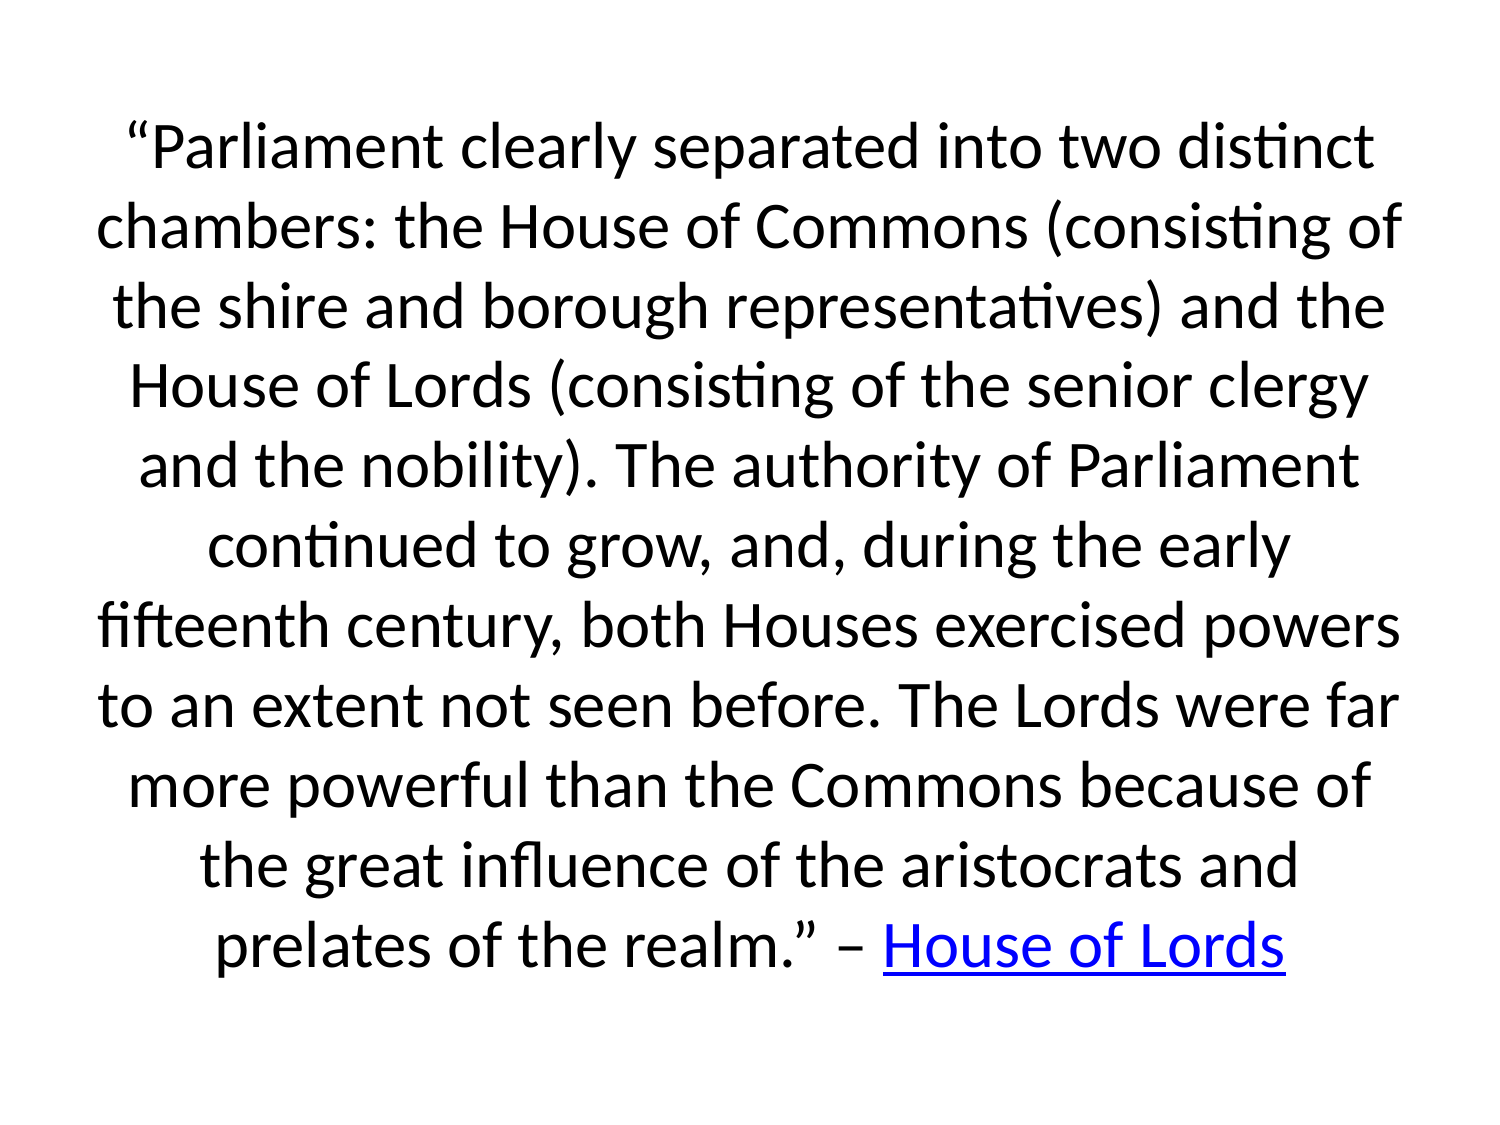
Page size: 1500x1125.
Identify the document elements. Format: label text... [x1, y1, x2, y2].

title “Parliament clearly separated into two distinct chambers: the House of Commons (consisting of the shire and borough representatives) and the House of Lords (consisting of the senior clergy and the nobility). The authority of Parliament continued to grow, and, during the early fifteenth century, both Houses exercised powers to an extent not seen before. The Lords were far more powerful than the Commons because of the great influence of the aristocrats and prelates of the realm.” – House of Lords [74, 44, 1426, 1038]
